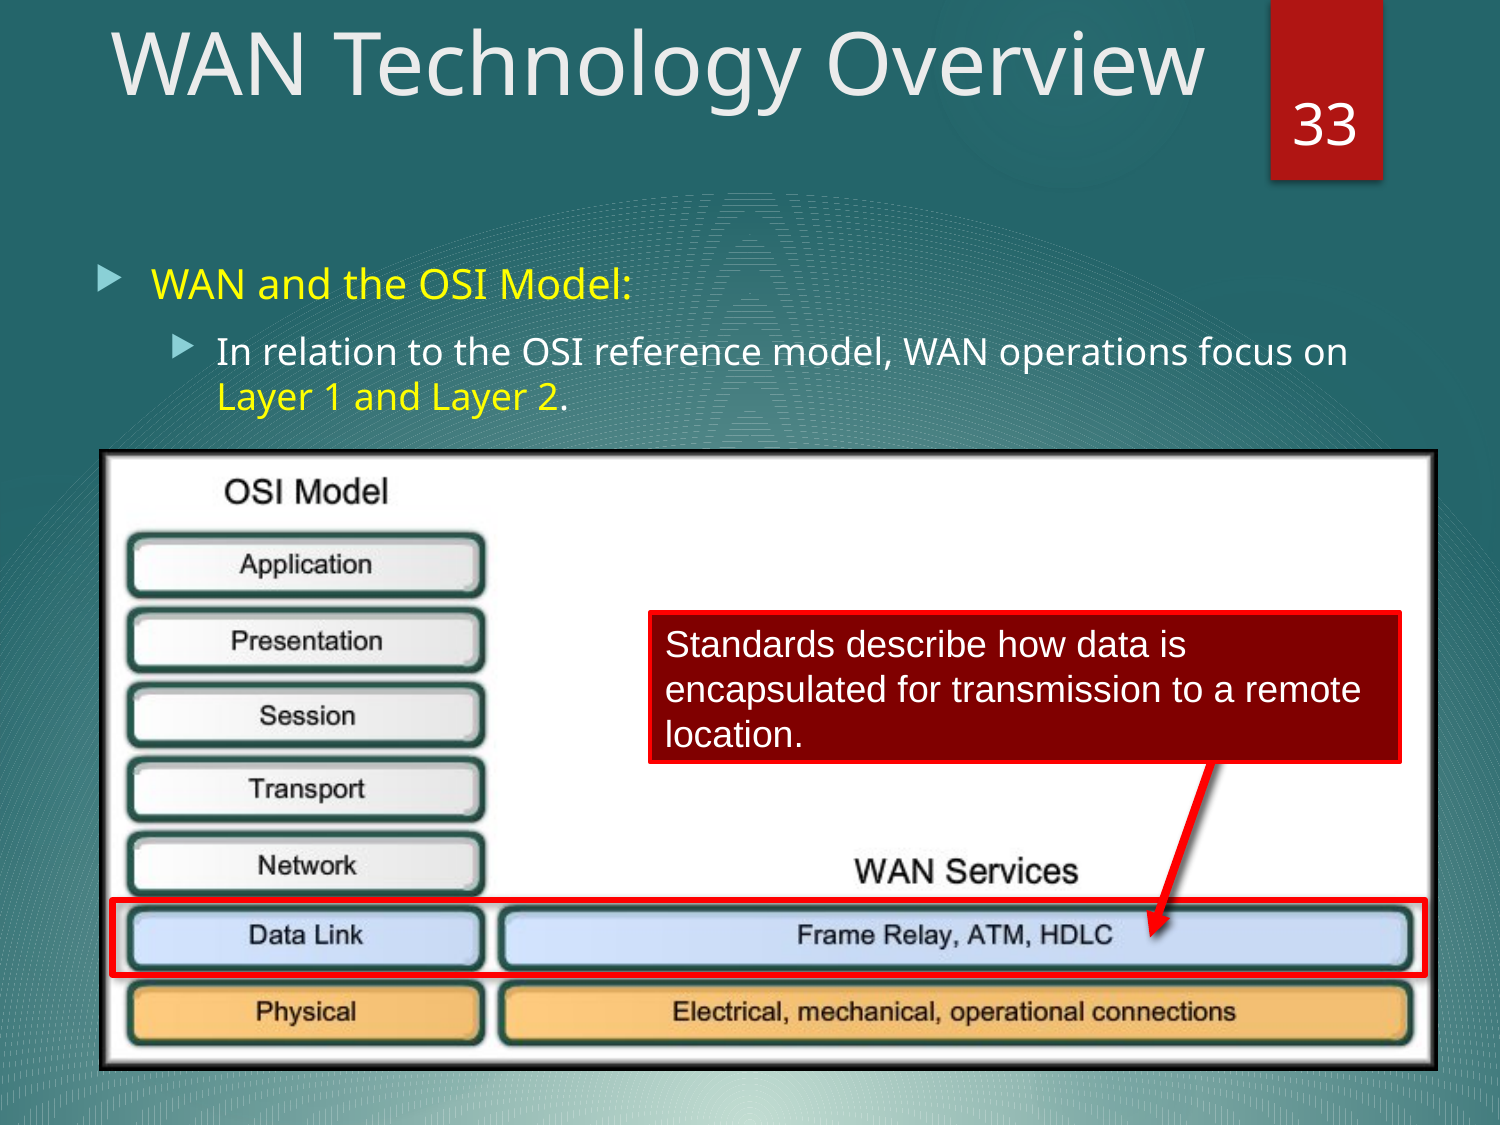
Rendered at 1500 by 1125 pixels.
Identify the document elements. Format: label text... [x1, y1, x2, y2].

title WAN Technology Overview [79, 0, 1237, 230]
picture [99, 449, 1438, 1072]
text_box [1068, 768, 1319, 857]
list WAN and the OSI Model: In relation to the OSI reference model, WAN operations focus on Layer 1 and Layer 2. [79, 249, 1425, 939]
slide_number 33 [1273, 48, 1378, 175]
